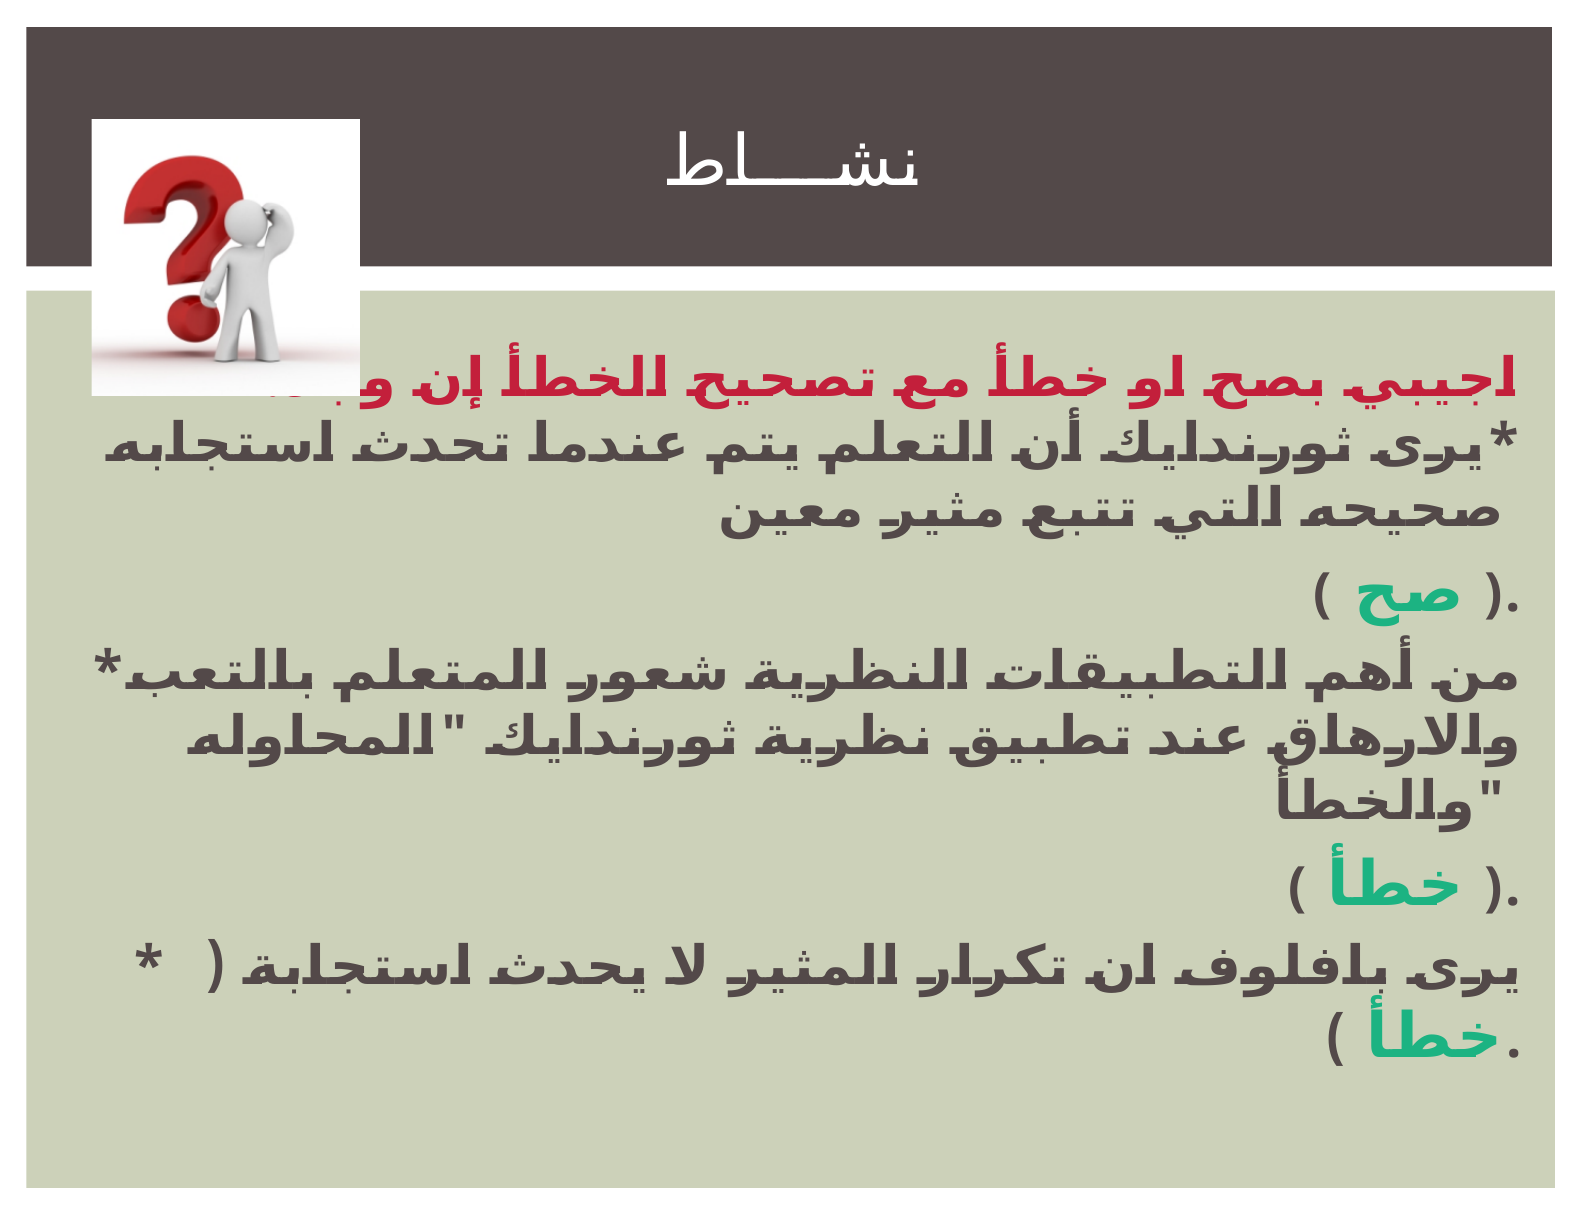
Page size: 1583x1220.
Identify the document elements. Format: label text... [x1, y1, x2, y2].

list 2- اجيبي بصح او خطأ مع تصحيح الخطأ إن وجد: *يرى ثورندايك أن التعلم يتم عندما تحدث استجابه صحيحه التي تتبع مثير معين ( صح ). *من أهم التطبيقات النظرية شعور المتعلم بالتعب والارهاق عند تطبيق نظرية ثورندايك "المحاوله والخطأ" ( خطأ ). *يرى بافلوف ان تكرار المثير ﻻ يحدث استجابة ( خطأ ). [46, 333, 1538, 1118]
title نشـــاط [65, 63, 1517, 251]
picture [91, 119, 361, 396]
